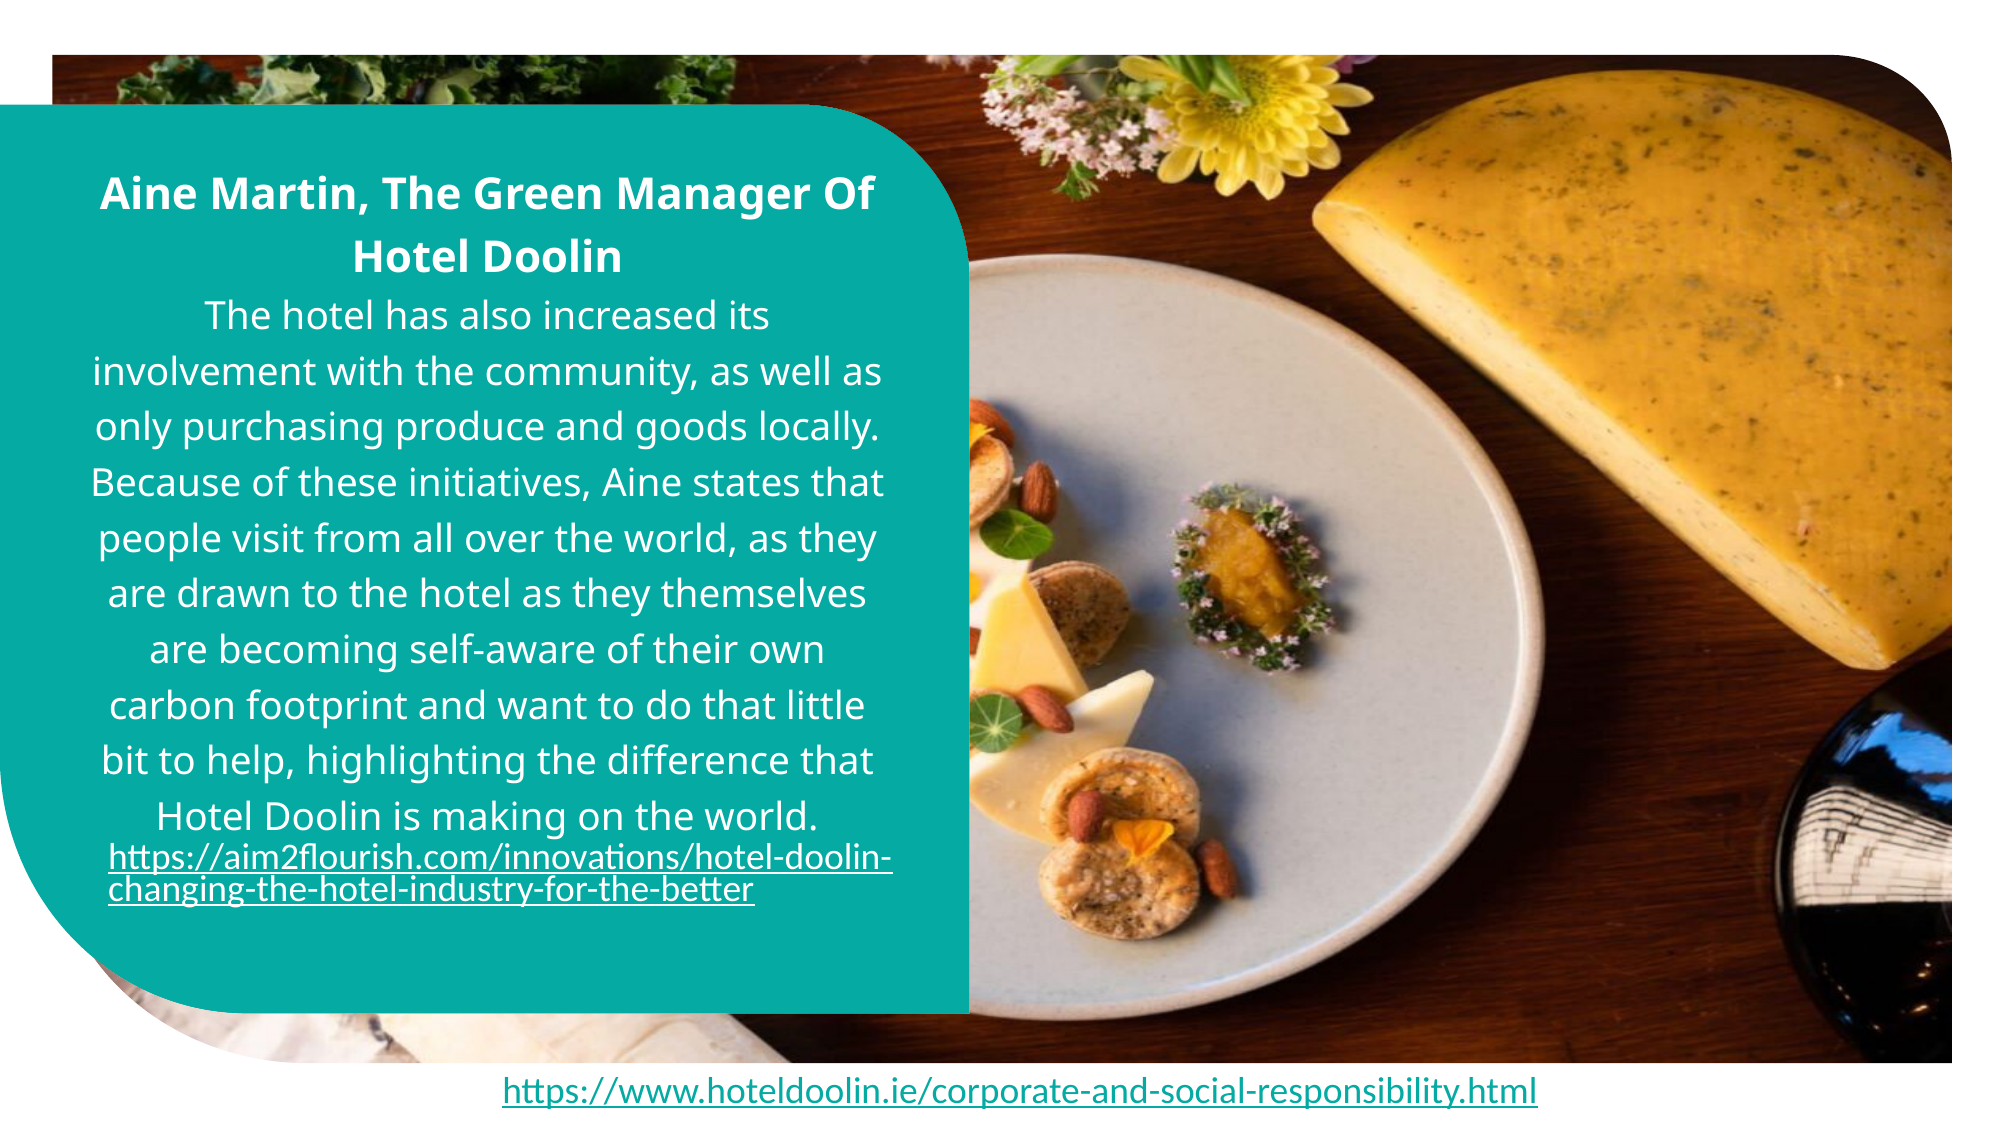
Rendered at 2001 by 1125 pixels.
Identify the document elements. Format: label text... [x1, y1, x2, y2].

picture [52, 54, 1952, 1064]
text_box https://www.hoteldoolin.ie/corporate-and-social-responsibility.html [487, 1064, 1948, 1119]
